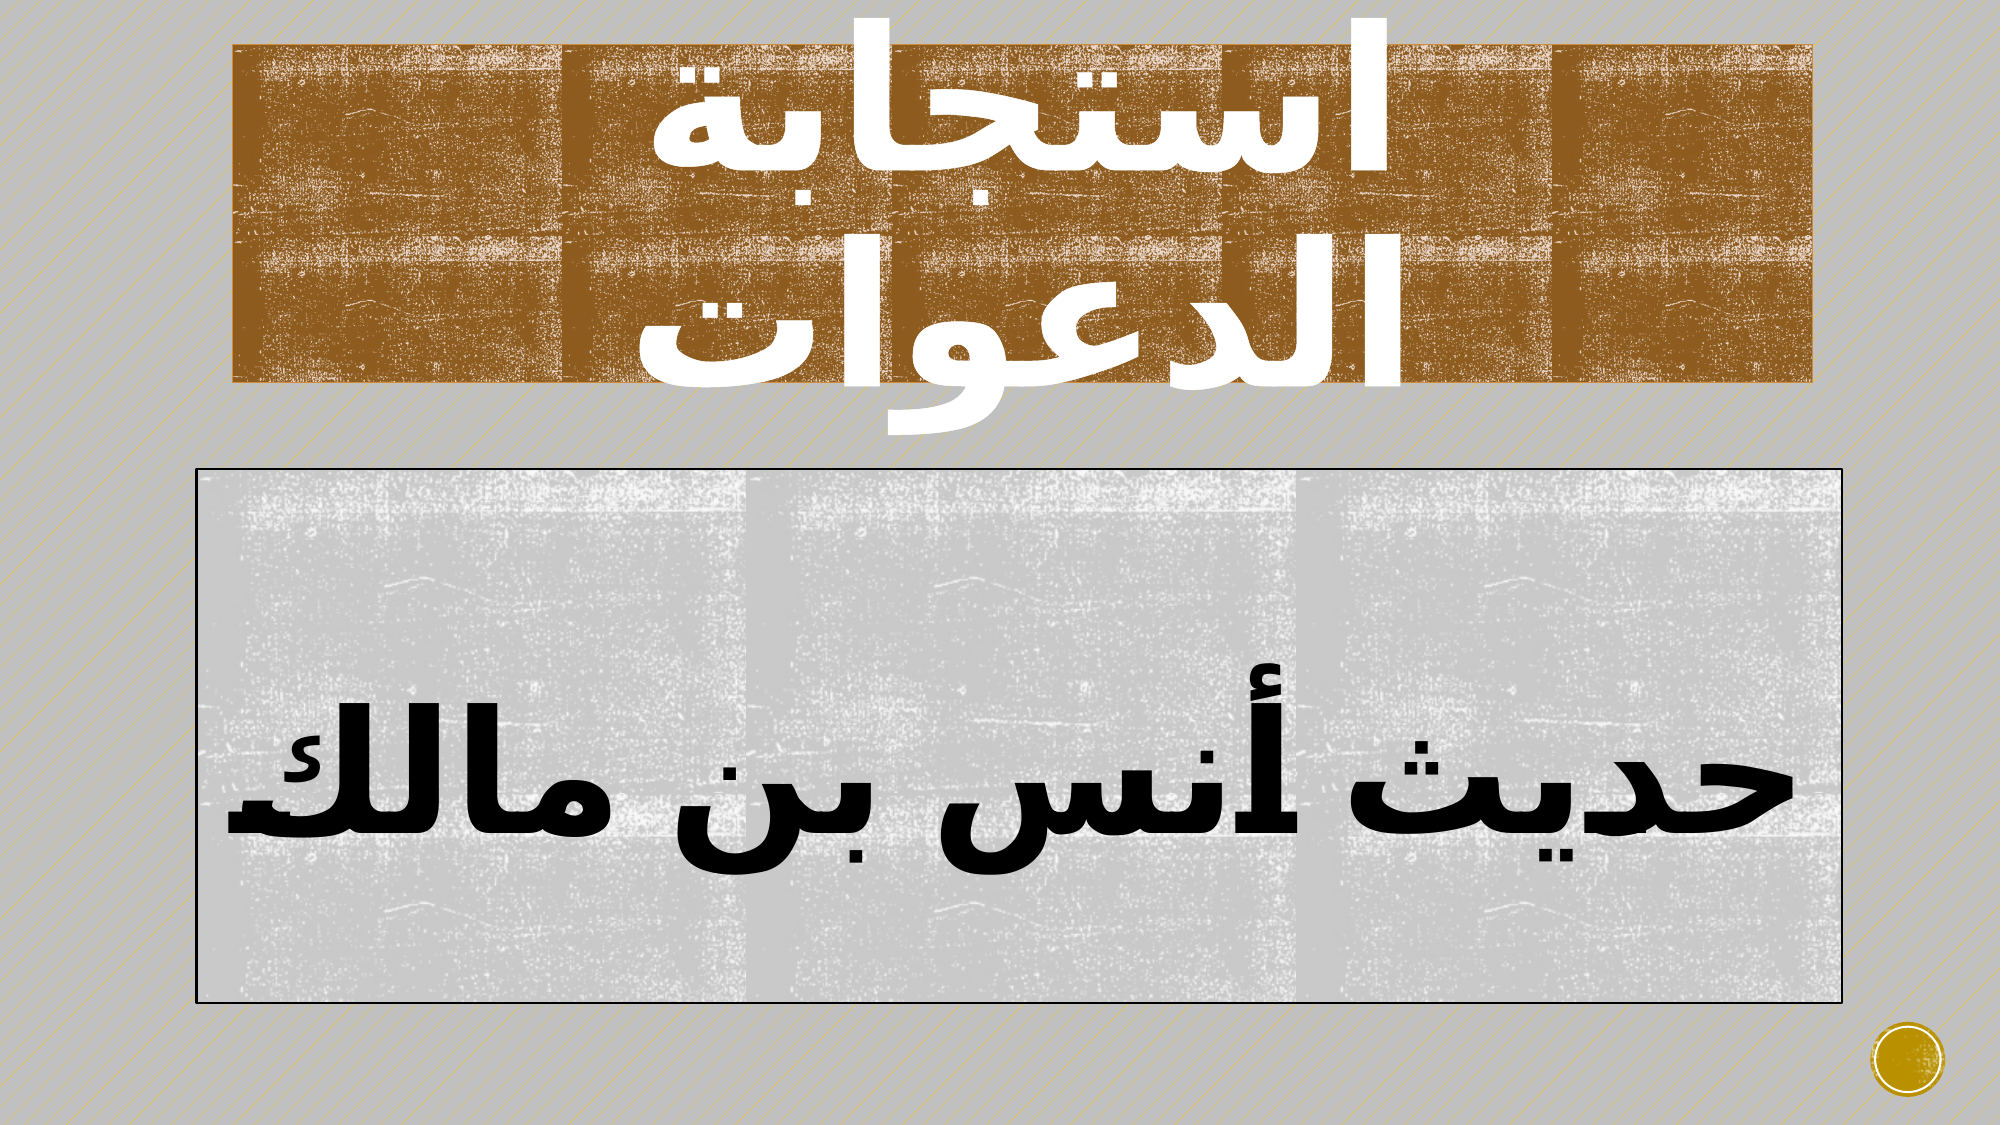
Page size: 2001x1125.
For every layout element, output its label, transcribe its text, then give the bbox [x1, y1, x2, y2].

title استجابة الدعوات [232, 44, 1813, 383]
list حديث أنس بن مالك [195, 468, 1843, 1004]
